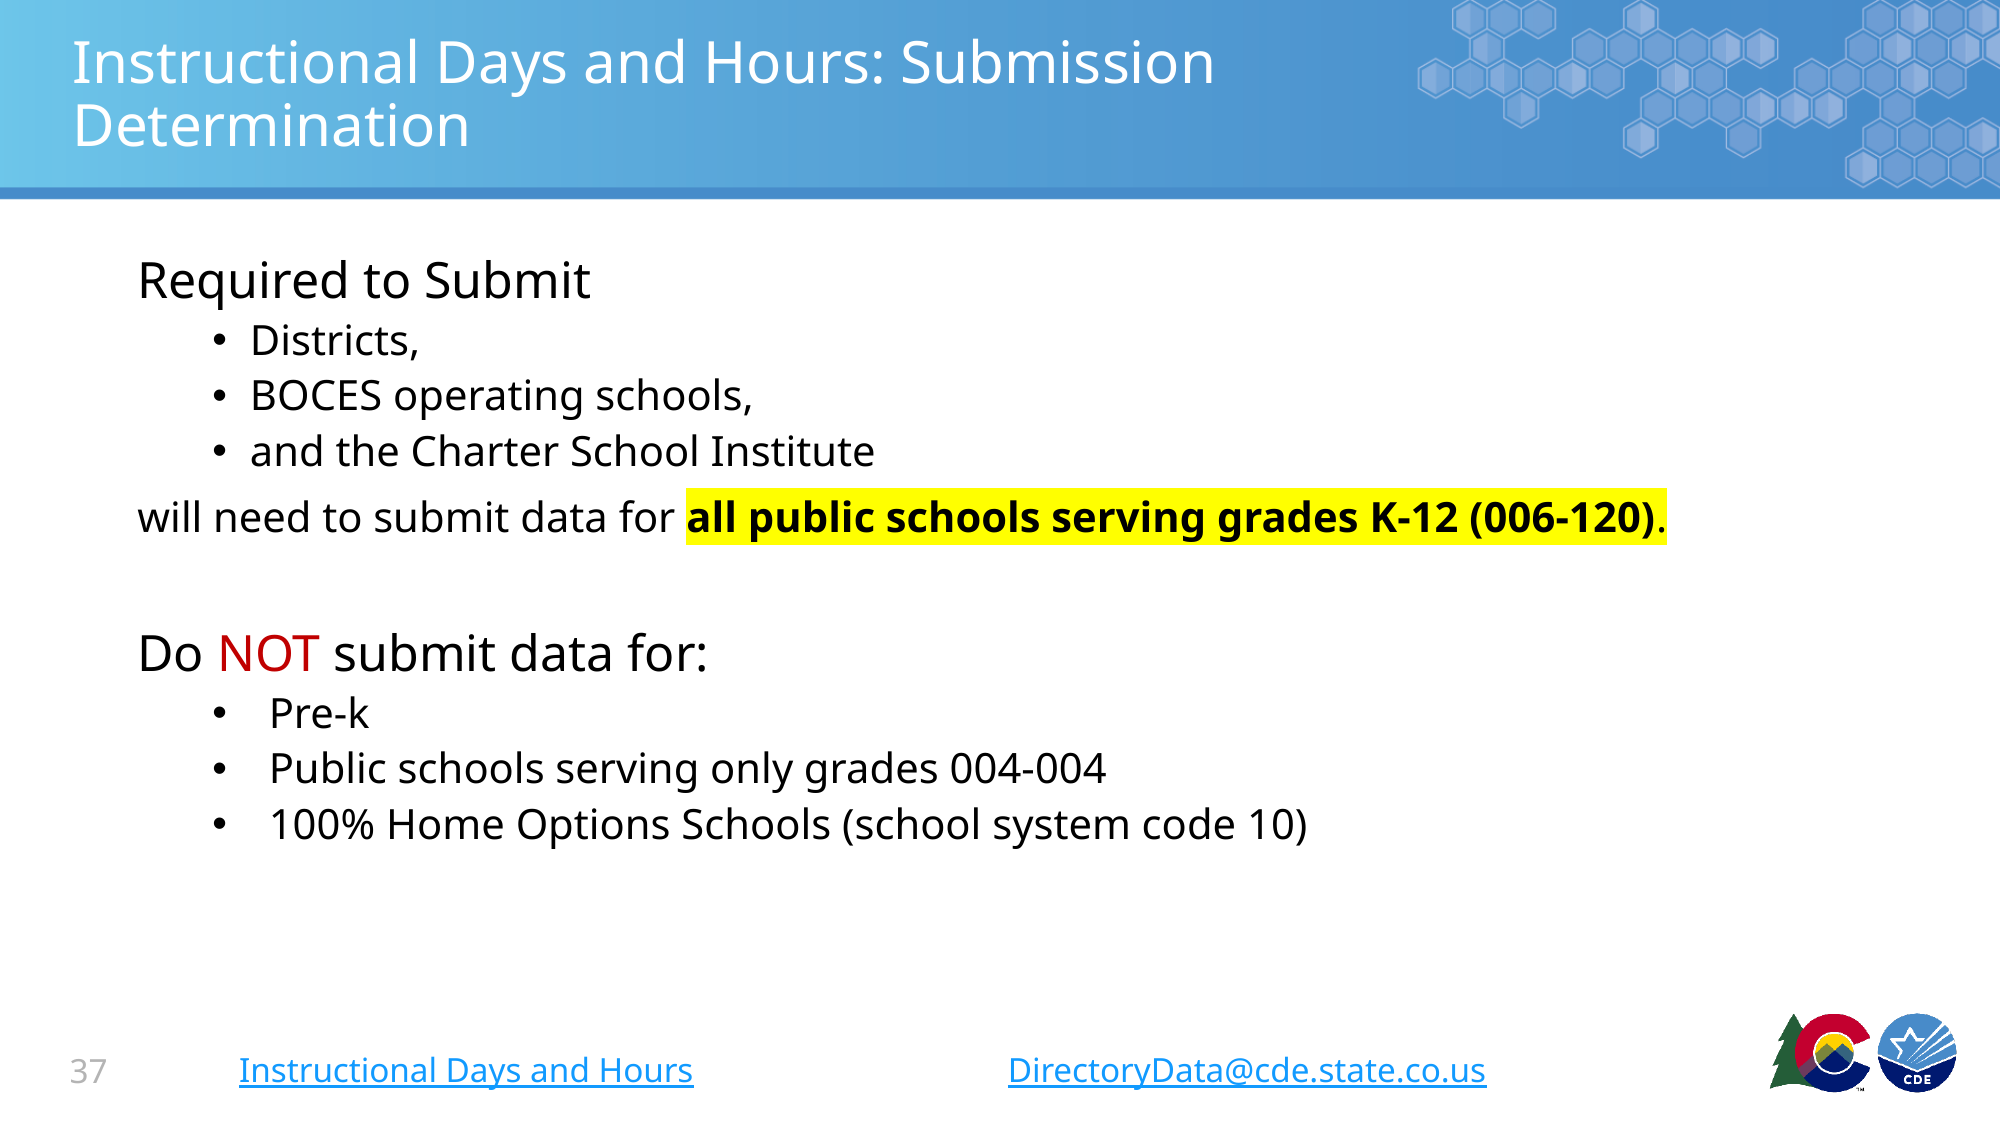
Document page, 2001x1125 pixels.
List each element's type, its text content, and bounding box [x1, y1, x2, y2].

picture [1768, 1012, 1957, 1093]
title Instructional Days and Hours: Submission Determination [72, 33, 1626, 182]
picture [0, 0, 2000, 200]
list DirectoryData@cde.state.co.us [992, 1042, 1714, 1103]
list Instructional Days and Hours [224, 1042, 960, 1103]
slide_number 37 [54, 1042, 191, 1103]
list Required to Submit Districts, BOCES operating schools, and the Charter School Institute will need to submit data for all public schools serving grades K-12 (006-120). Do NOT submit data for: Pre-k Public schools serving only grades 004-004 100% Home Options Schools (school system code 10) [137, 254, 1863, 969]
